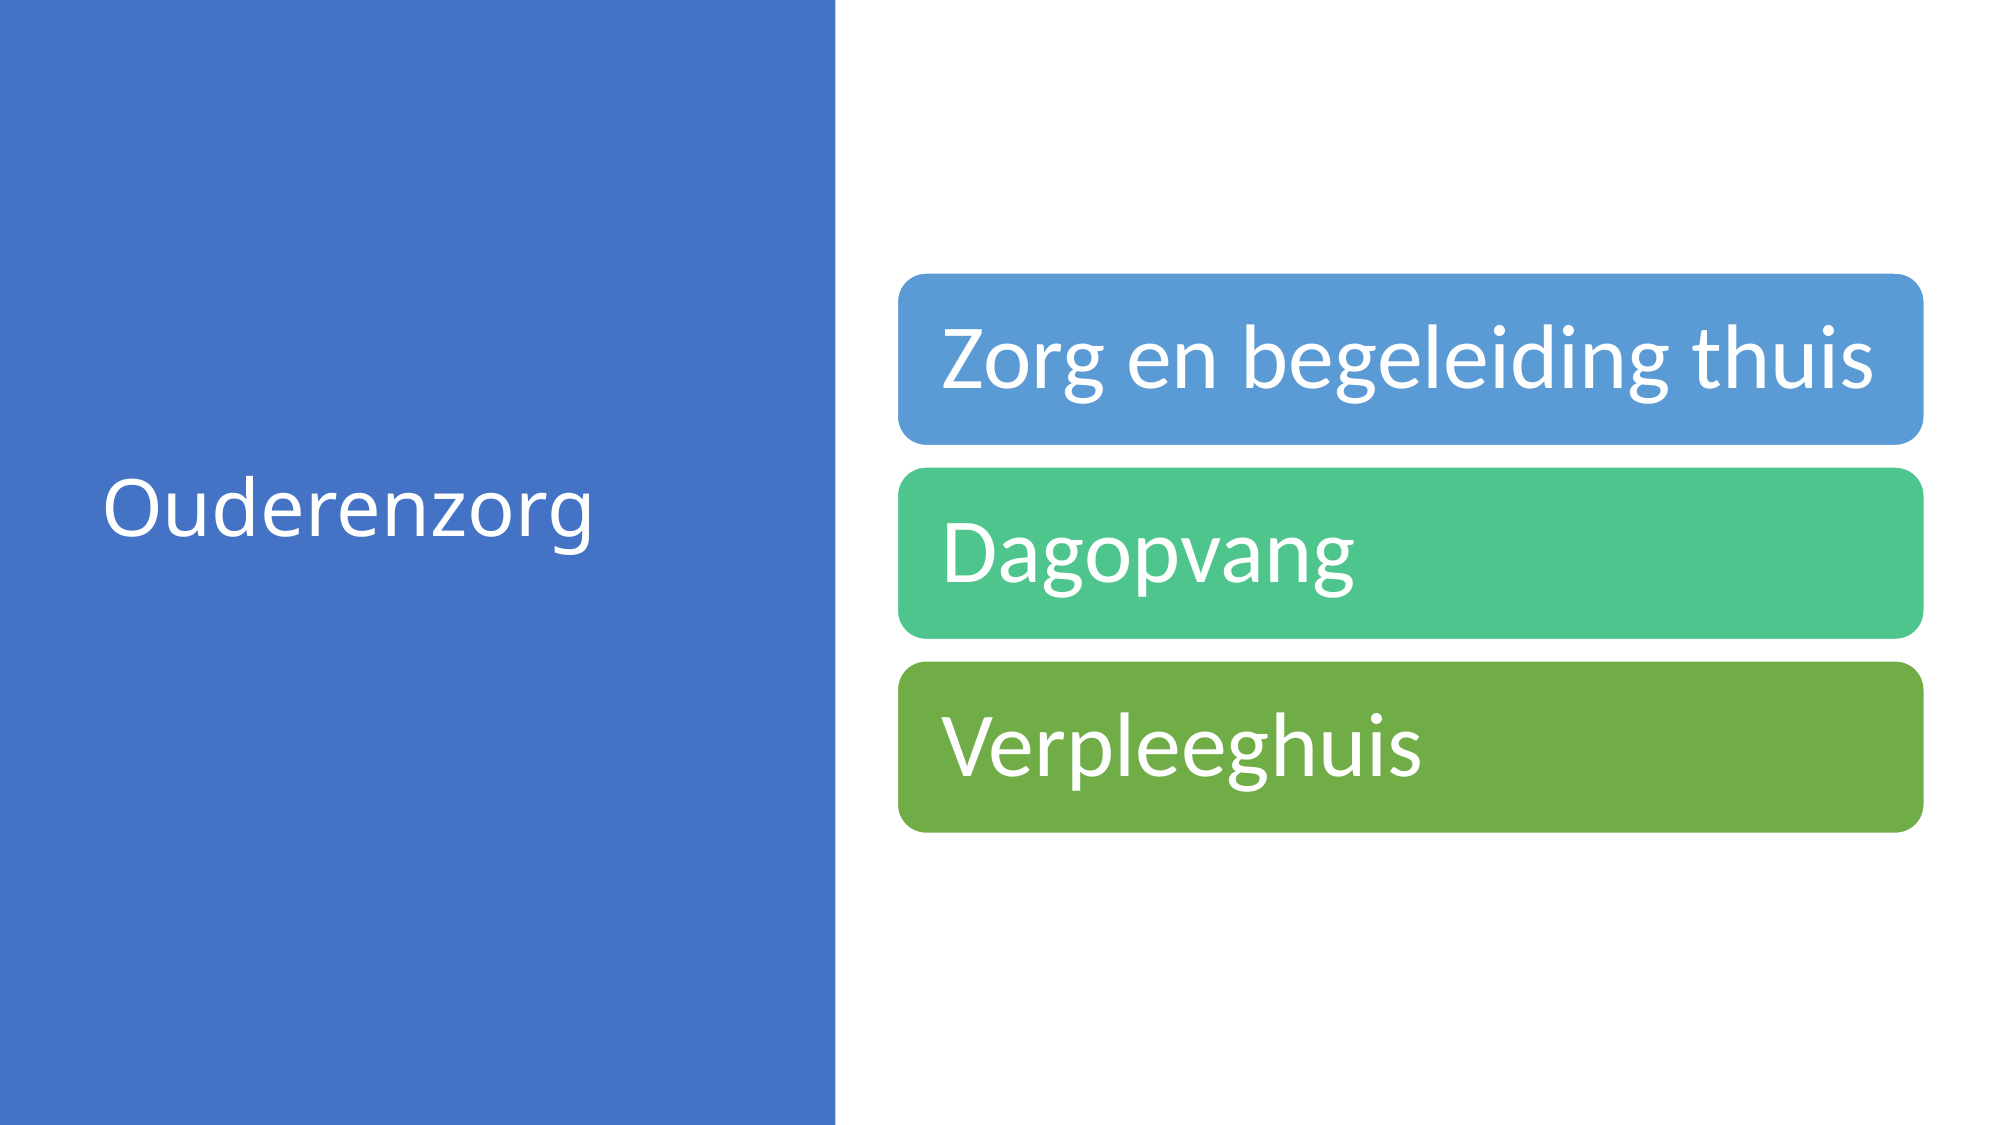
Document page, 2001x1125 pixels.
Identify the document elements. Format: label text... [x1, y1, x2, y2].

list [897, 101, 1925, 1005]
text_box [0, 0, 836, 1125]
title Ouderenzorg [86, 101, 711, 1005]
